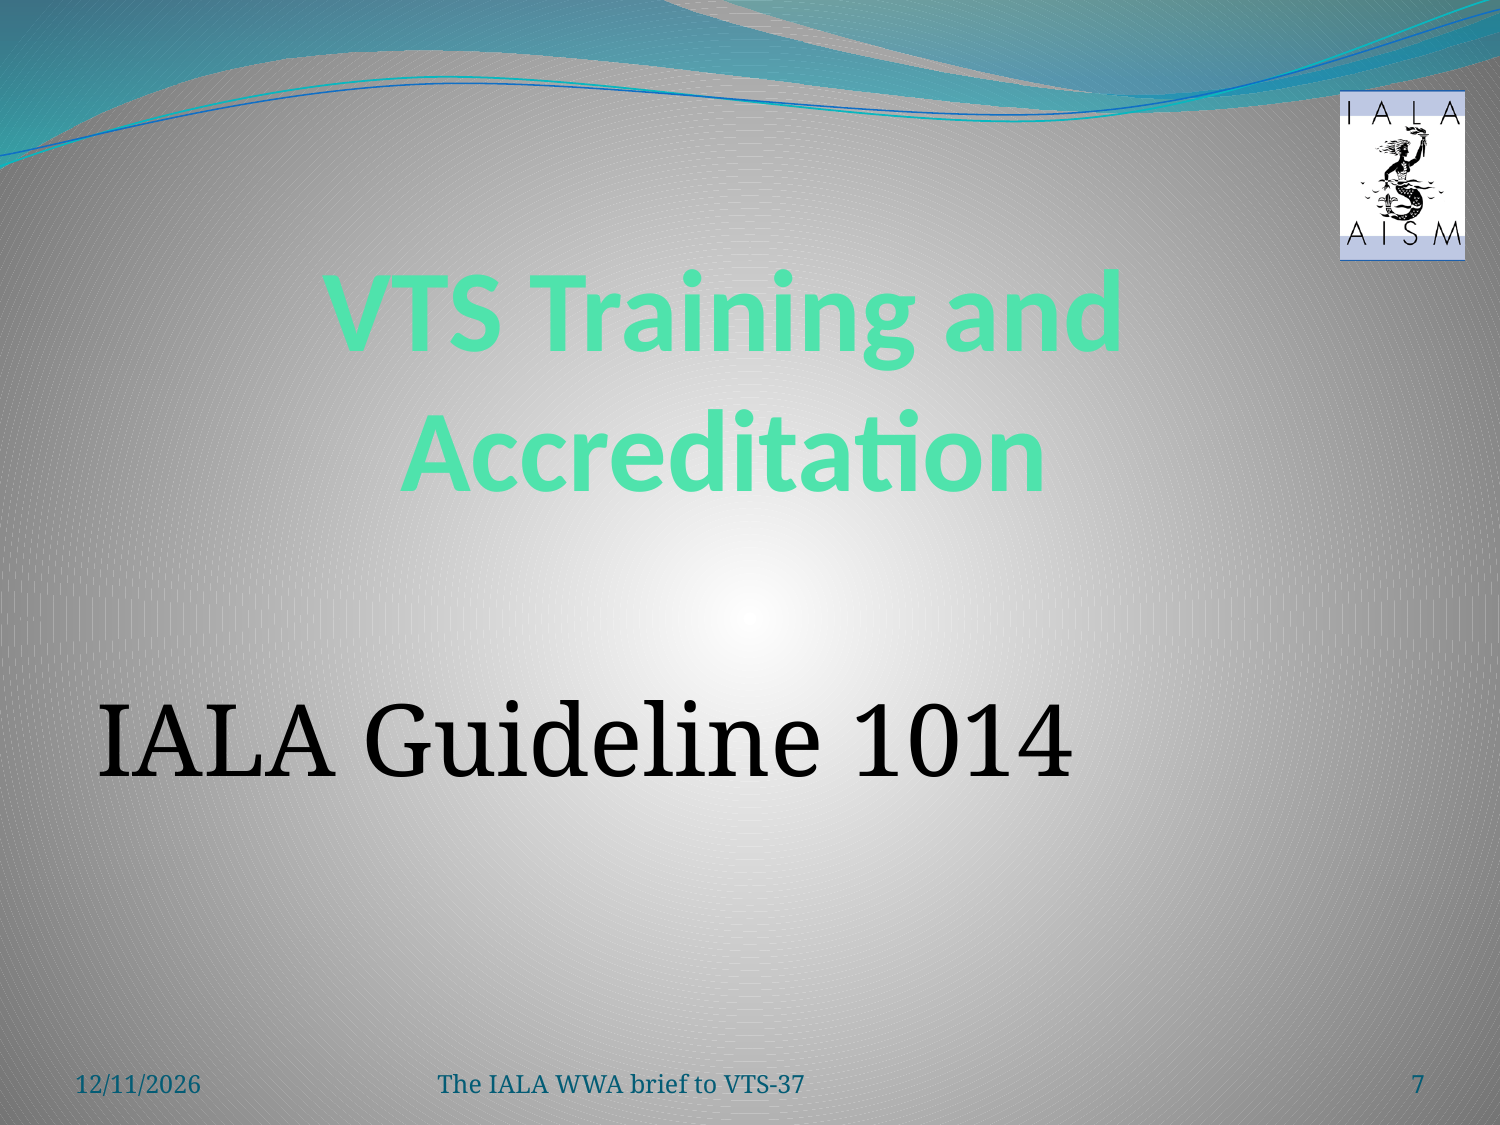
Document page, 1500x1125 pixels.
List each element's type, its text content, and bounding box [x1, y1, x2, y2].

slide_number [75, 1042, 425, 1103]
title VTS Training and Accreditation [86, 216, 1362, 516]
picture [1340, 90, 1465, 261]
list IALA Guideline 1014 [88, 668, 1364, 917]
footer The IALA WWA brief to VTS-37 [437, 1042, 988, 1103]
slide_number 7 [1299, 1042, 1425, 1103]
